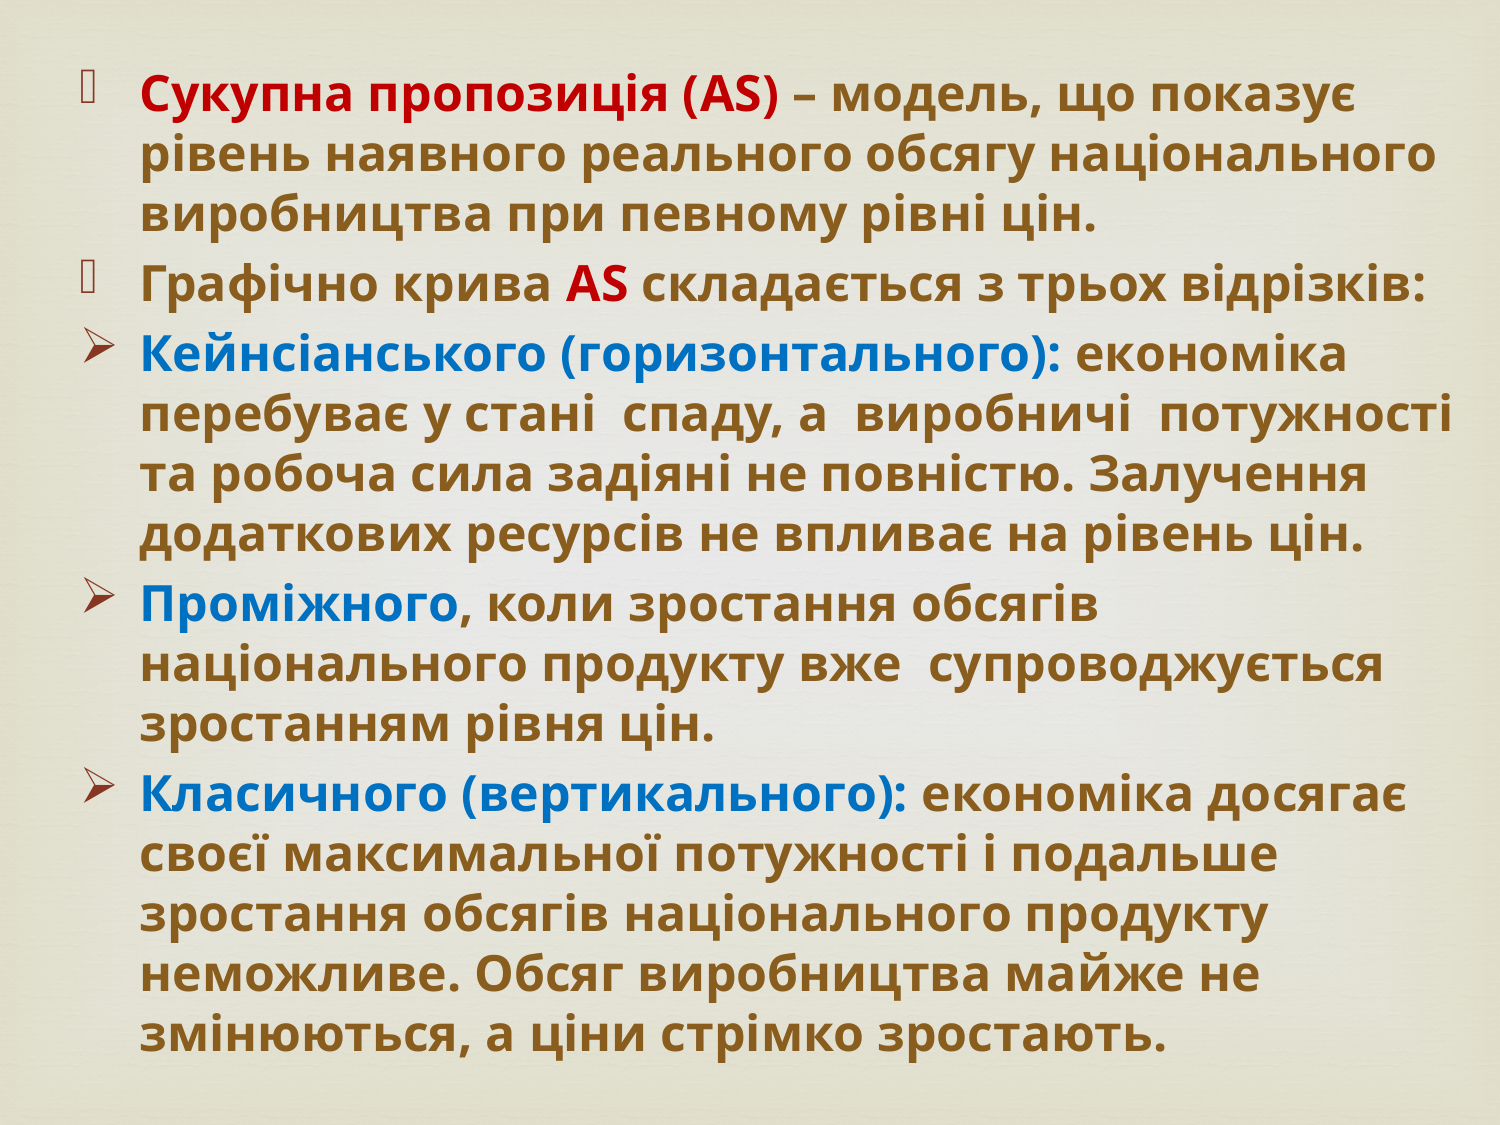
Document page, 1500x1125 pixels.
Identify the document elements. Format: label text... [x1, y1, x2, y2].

text_box Сукупна пропозиція (AS) – модель, що показує рівень наявного реального обсягу національного виробництва при певному рівні цін. Графічно крива AS складається з трьох відрізків: Кейнсіанського (горизонтального): економіка перебуває у стані спаду, а виробничі потужності та робоча сила задіяні не повністю. Залучення додаткових ресурсів не впливає на рівень цін. Проміжного, коли зростання обсягів національного продукту вже супроводжується зростанням рівня цін. Класичного (вертикального): економіка досягає своєї максимальної потужності і подальше зростання обсягів національного продукту неможливе. Обсяг виробництва майже не змінюються, а ціни стрімко зростають. [64, 54, 1483, 1071]
